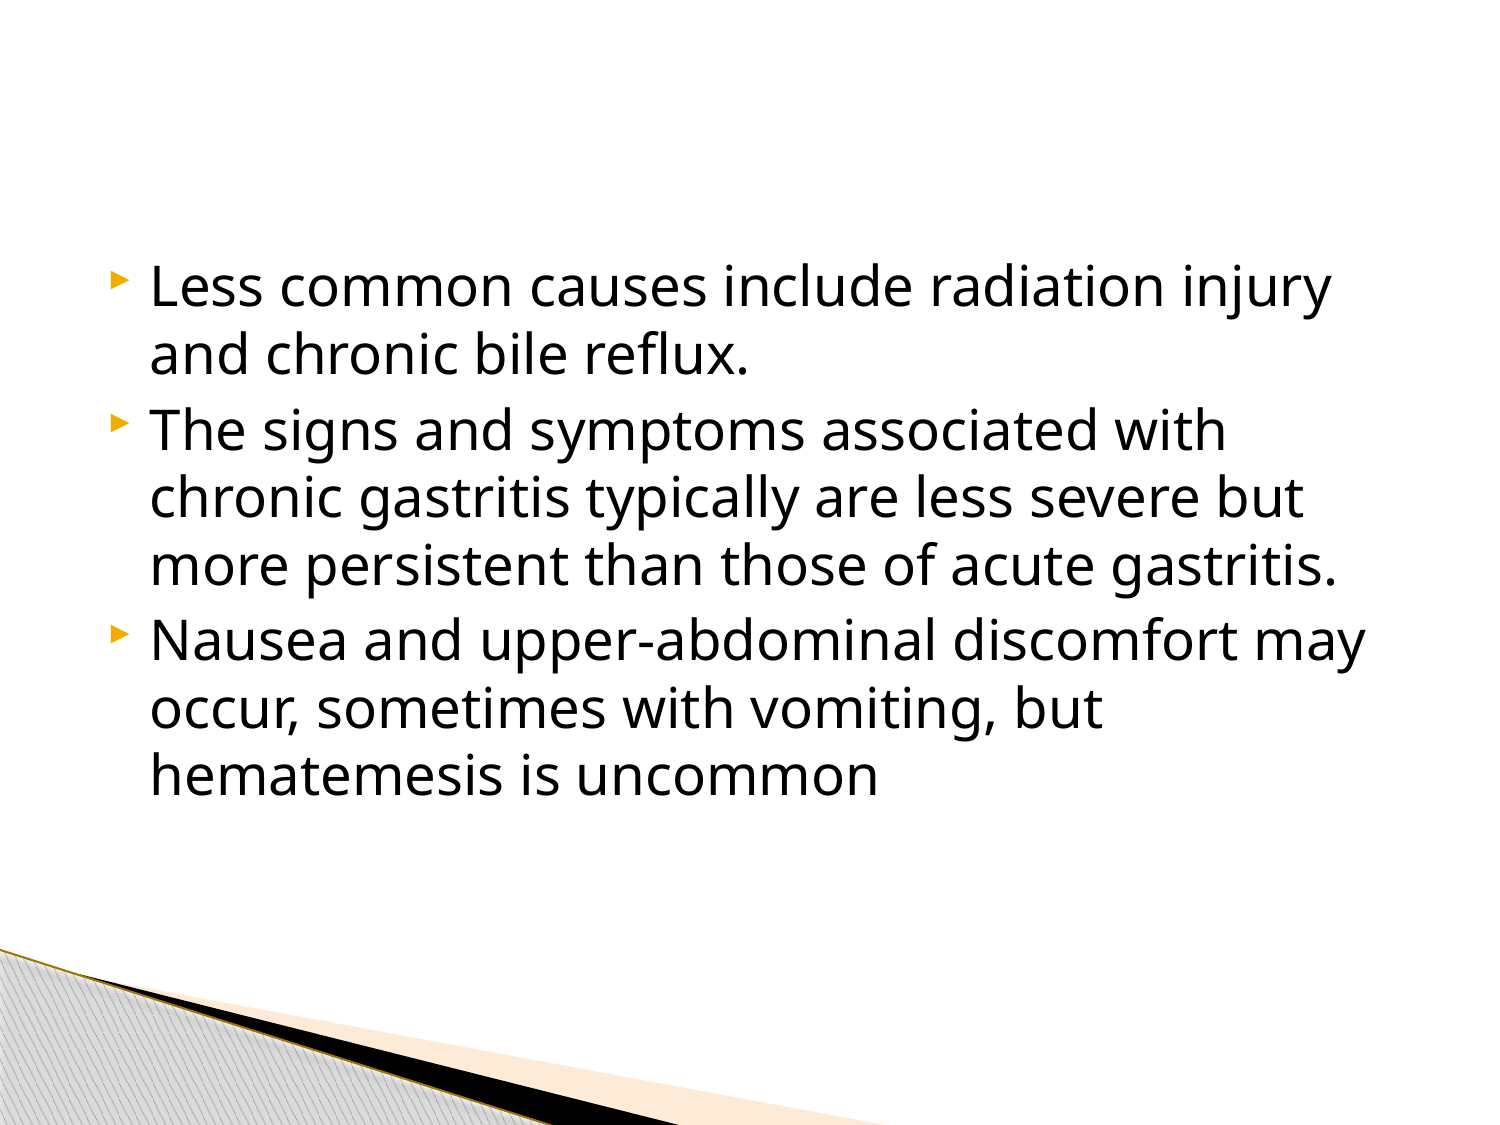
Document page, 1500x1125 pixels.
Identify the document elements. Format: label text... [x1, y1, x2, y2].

list Less common causes include radiation injury and chronic bile reflux. The signs and symptoms associated with chronic gastritis typically are less severe but more persistent than those of acute gastritis. Nausea and upper-abdominal discomfort may occur, sometimes with vomiting, but hematemesis is uncommon [75, 243, 1425, 986]
